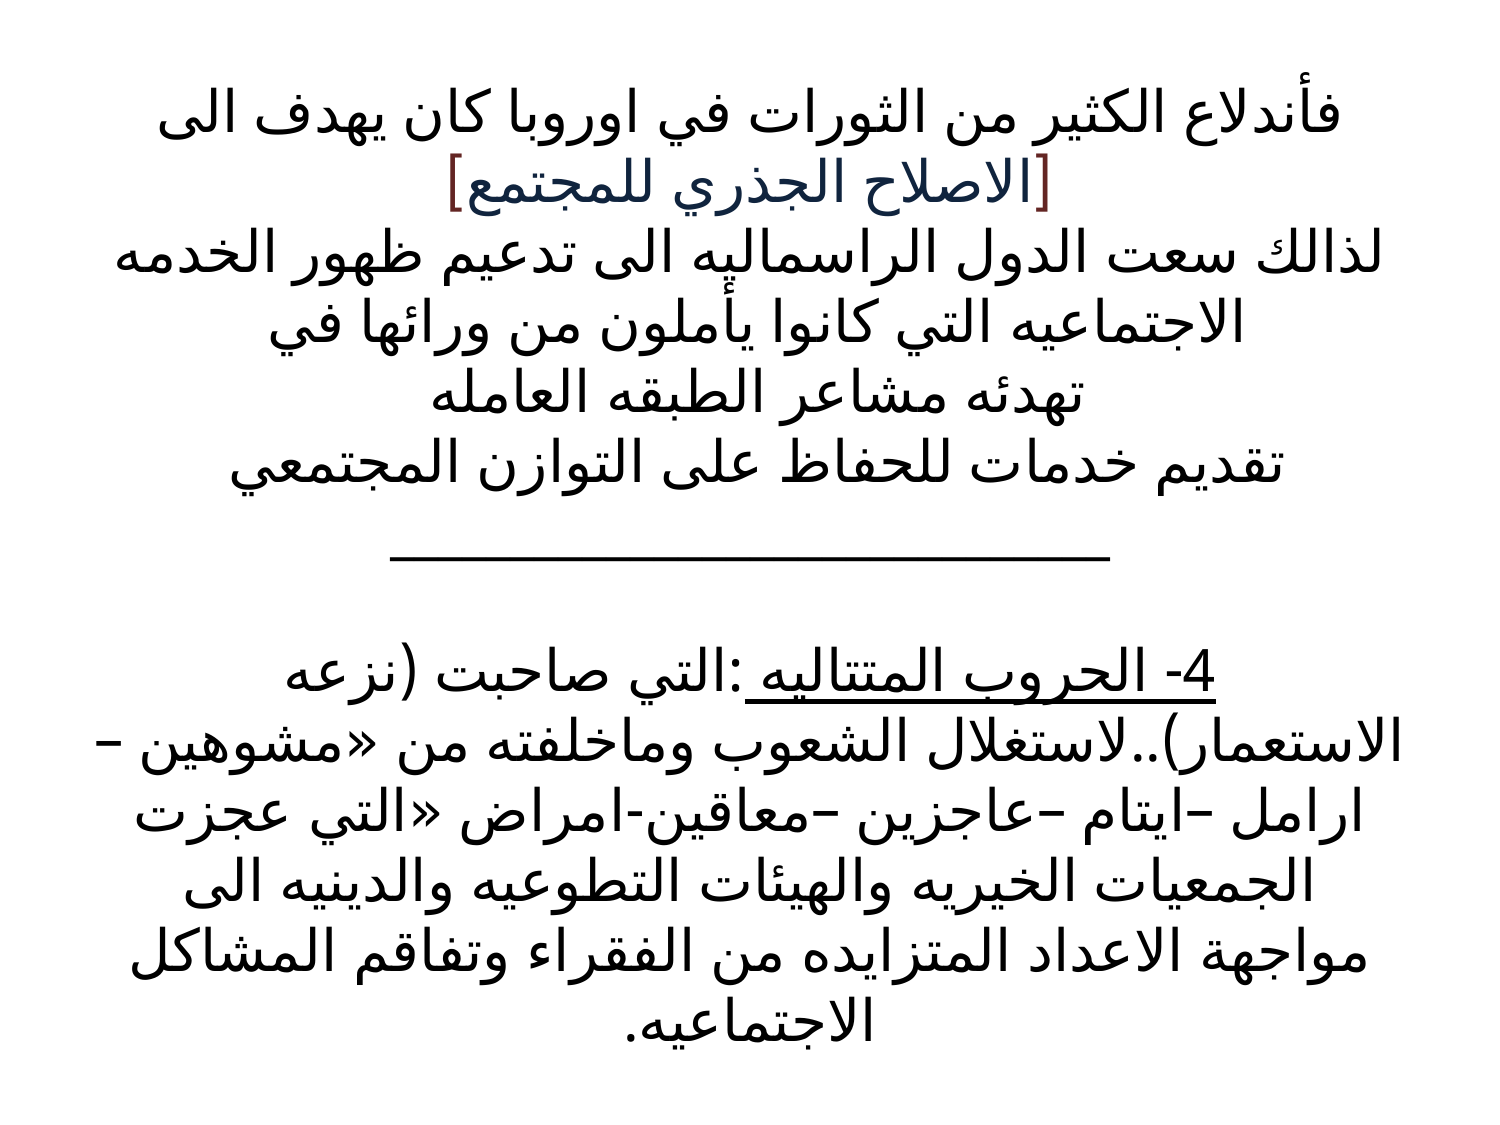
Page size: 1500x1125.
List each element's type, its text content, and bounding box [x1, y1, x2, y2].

title فأندلاع الكثير من الثورات في اوروبا كان يهدف الى [الاصلاح الجذري للمجتمع] لذالك سعت الدول الراسماليه الى تدعيم ظهور الخدمه الاجتماعيه التي كانوا يأملون من ورائها في تهدئه مشاعر الطبقه العامله تقديم خدمات للحفاظ على التوازن المجتمعي ______________________________ 4- الحروب المتتاليه :التي صاحبت (نزعه الاستعمار)..لاستغلال الشعوب وماخلفته من «مشوهين –ارامل –ايتام –عاجزين –معاقين-امراض «التي عجزت الجمعيات الخيريه والهيئات التطوعيه والدينيه الى مواجهة الاعداد المتزايده من الفقراء وتفاقم المشاكل الاجتماعيه. [75, 45, 1425, 1083]
